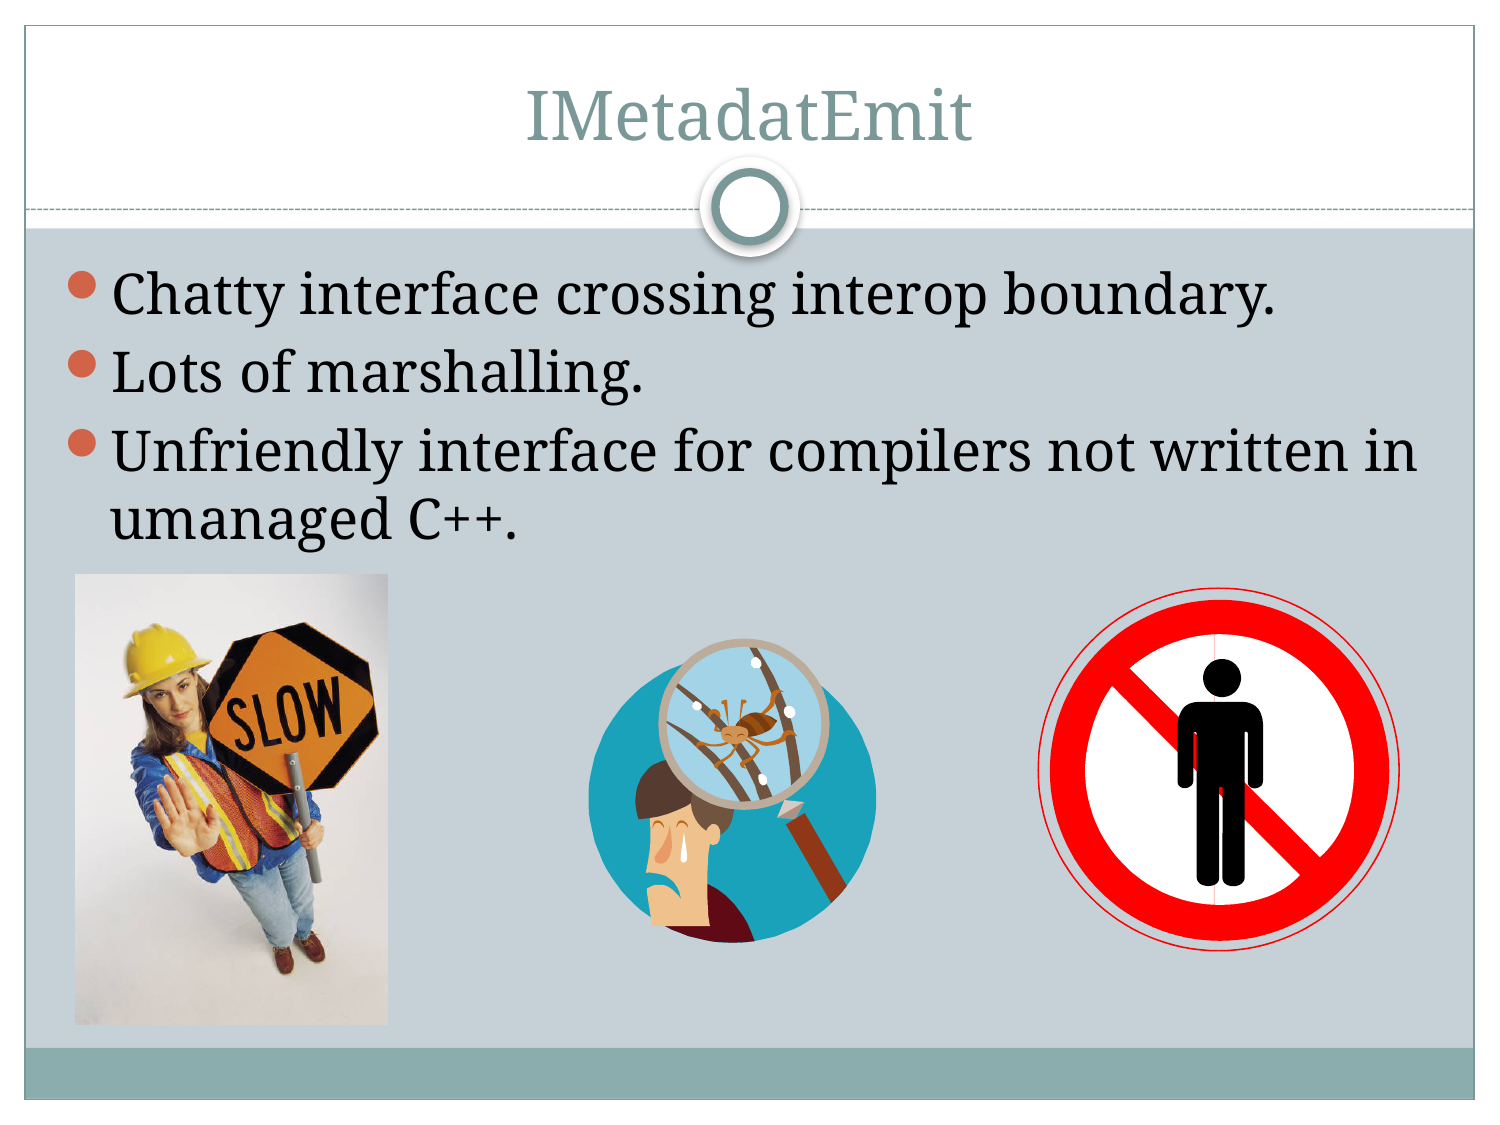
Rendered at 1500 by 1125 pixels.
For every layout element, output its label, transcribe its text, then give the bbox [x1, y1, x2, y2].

list Chatty interface crossing interop boundary. Lots of marshalling. Unfriendly interface for compilers not written in umanaged C++. [49, 250, 1445, 1001]
picture [587, 637, 878, 944]
picture [74, 574, 388, 1026]
title IMetadatEmit [49, 37, 1450, 162]
picture [1037, 587, 1401, 952]
